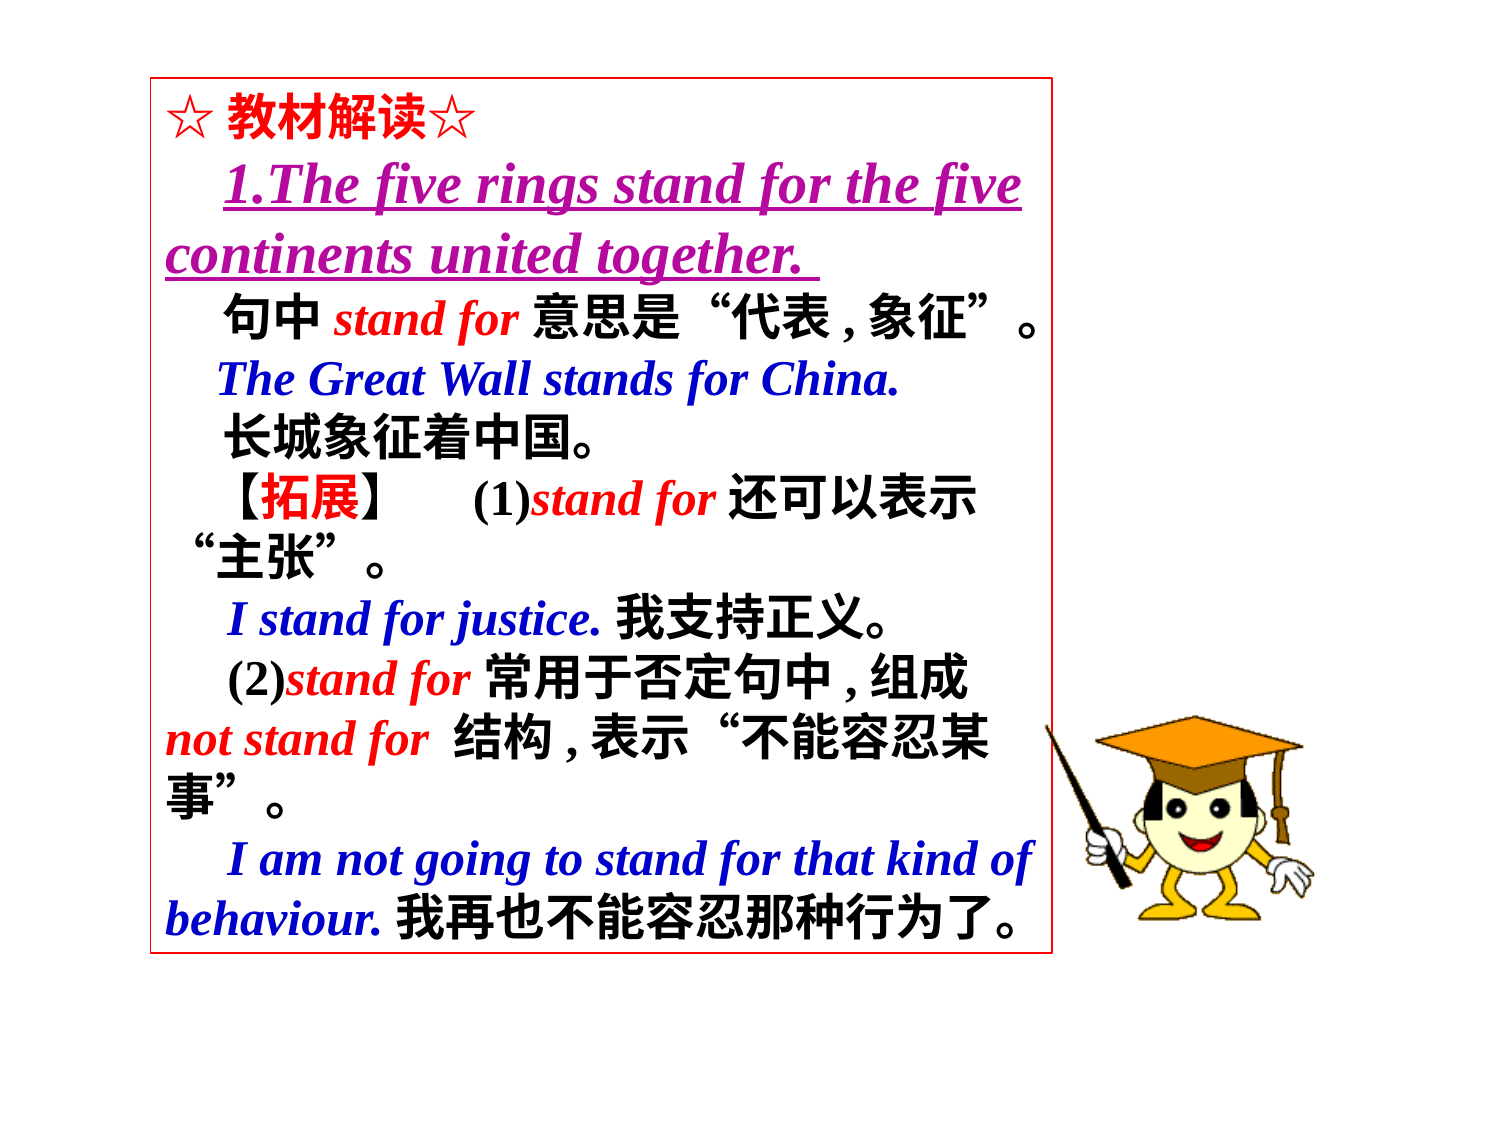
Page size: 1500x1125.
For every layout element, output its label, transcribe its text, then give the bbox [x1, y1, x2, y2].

picture [1025, 700, 1339, 936]
text_box ☆教材解读☆ 1.The five rings stand for the five continents united together. 句中stand for意思是“代表,象征”。 The Great Wall stands for China. 长城象征着中国。 【拓展】 (1)stand for还可以表示“主张”。 I stand for justice.我支持正义。 (2)stand for常用于否定句中,组成not stand for 结构,表示“不能容忍某事”。 I am not going to stand for that kind of behaviour.我再也不能容忍那种行为了。 [150, 78, 1053, 953]
